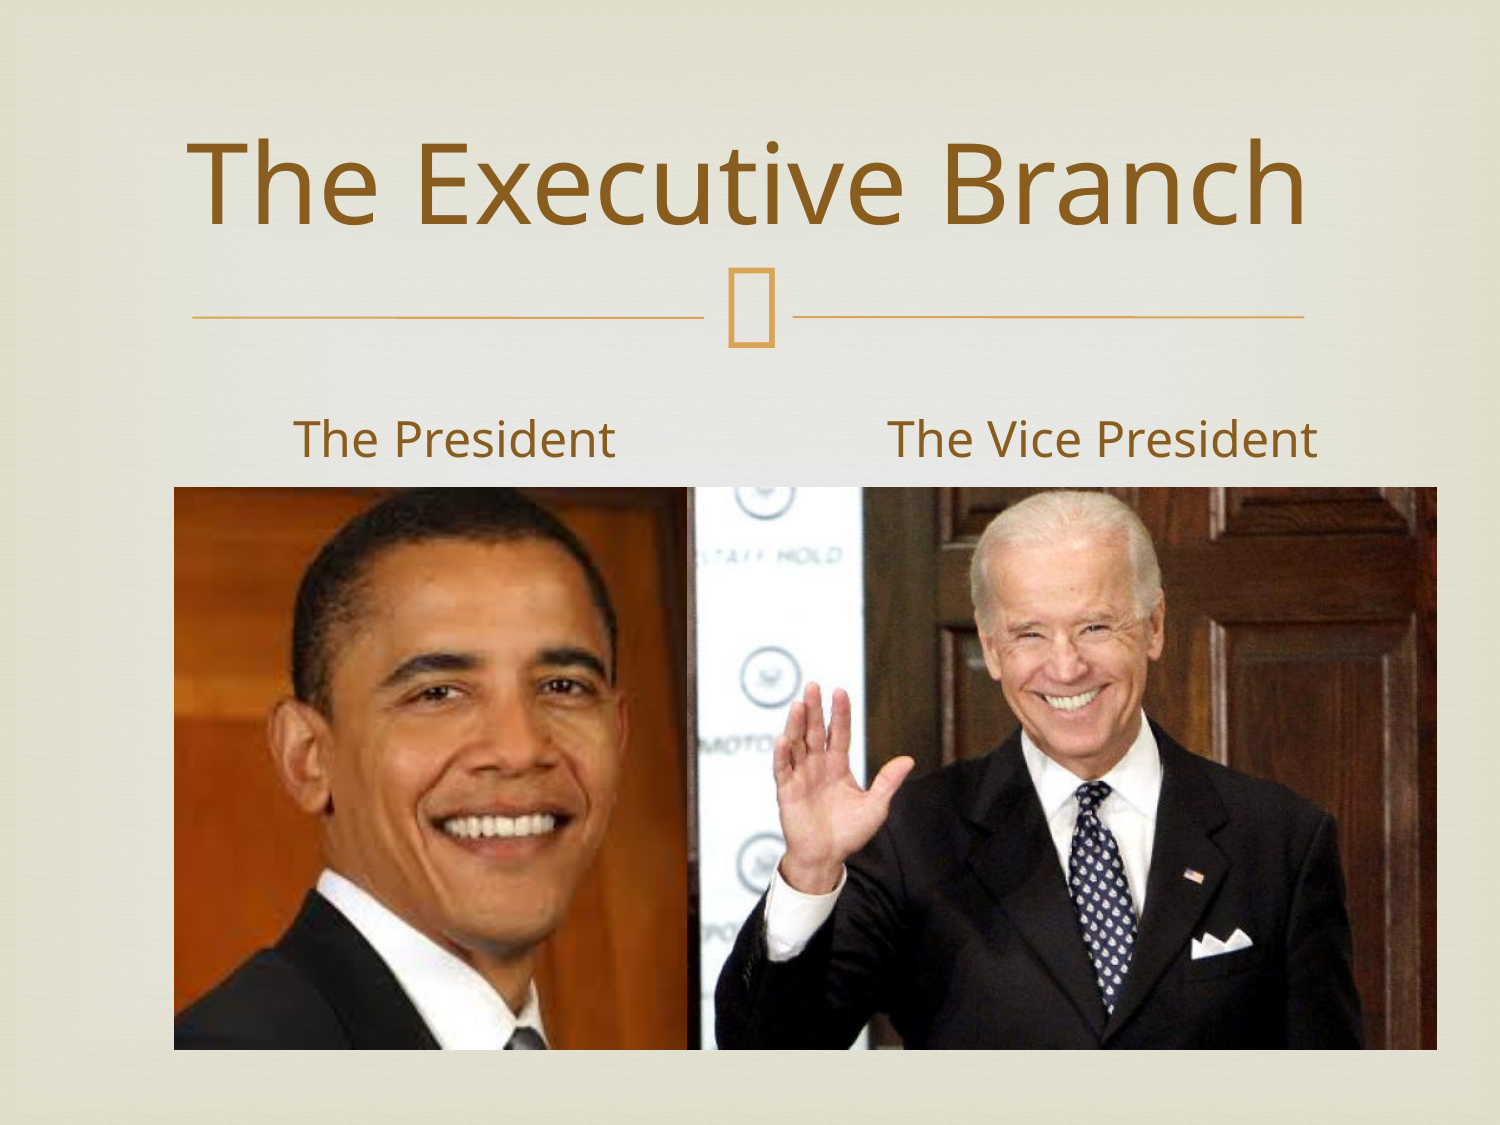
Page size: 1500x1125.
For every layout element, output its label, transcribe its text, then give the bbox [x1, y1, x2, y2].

list The Vice President [820, 367, 1387, 476]
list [174, 486, 686, 1051]
list The President [172, 367, 738, 476]
title The Executive Branch [112, 93, 1386, 267]
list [686, 486, 1437, 1051]
